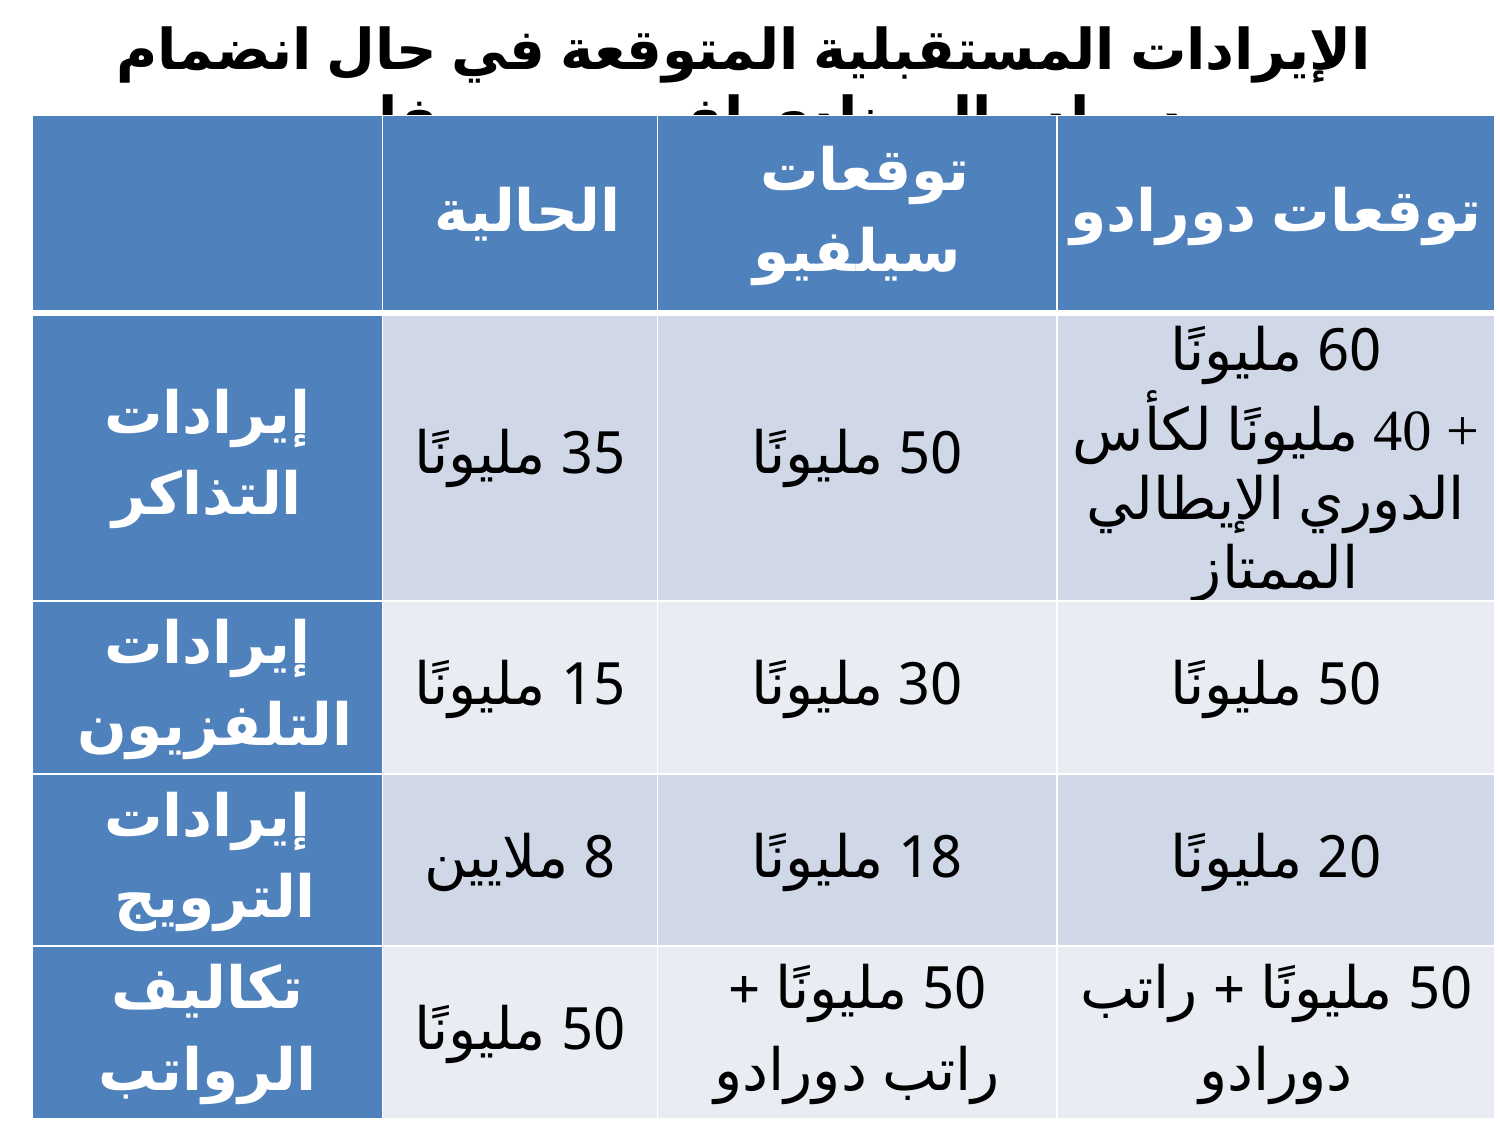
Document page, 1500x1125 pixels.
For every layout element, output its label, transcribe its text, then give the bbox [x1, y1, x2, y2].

table_cell 20 مليونًا [1058, 775, 1494, 945]
table_header [33, 116, 382, 310]
table_cell 50 مليونًا [1058, 602, 1494, 773]
table_cell إيرادات التذاكر [33, 316, 382, 600]
table_cell إيرادات التلفزيون [33, 602, 382, 773]
table_header توقعات سيلفيو [658, 116, 1056, 310]
table_cell تكاليف الرواتب [33, 947, 382, 1118]
table_cell 30 مليونًا [658, 602, 1056, 773]
table_cell 8 ملايين [383, 775, 657, 945]
table_cell 50 مليونًا [658, 316, 1056, 600]
table_cell 50 مليونًا + راتب دورادو [658, 947, 1056, 1118]
table_cell إيرادات الترويج [33, 775, 382, 945]
table_cell 18 مليونًا [658, 775, 1056, 945]
table_cell 35 مليونًا [383, 316, 657, 600]
table_cell 60 مليونًا + 40 مليونًا لكأس الدوري الإيطالي الممتاز [1058, 316, 1494, 600]
table_header الحالية [383, 116, 657, 310]
table_cell 50 مليونًا + راتب دورادو [1058, 947, 1494, 1118]
title الإيرادات المستقبلية المتوقعة في حال انضمام دورادو إلى نادي إف سي بريفاس [12, 0, 1475, 175]
table_cell 50 مليونًا [383, 947, 657, 1118]
table_cell 15 مليونًا [383, 602, 657, 773]
table_header توقعات دورادو [1058, 116, 1494, 310]
